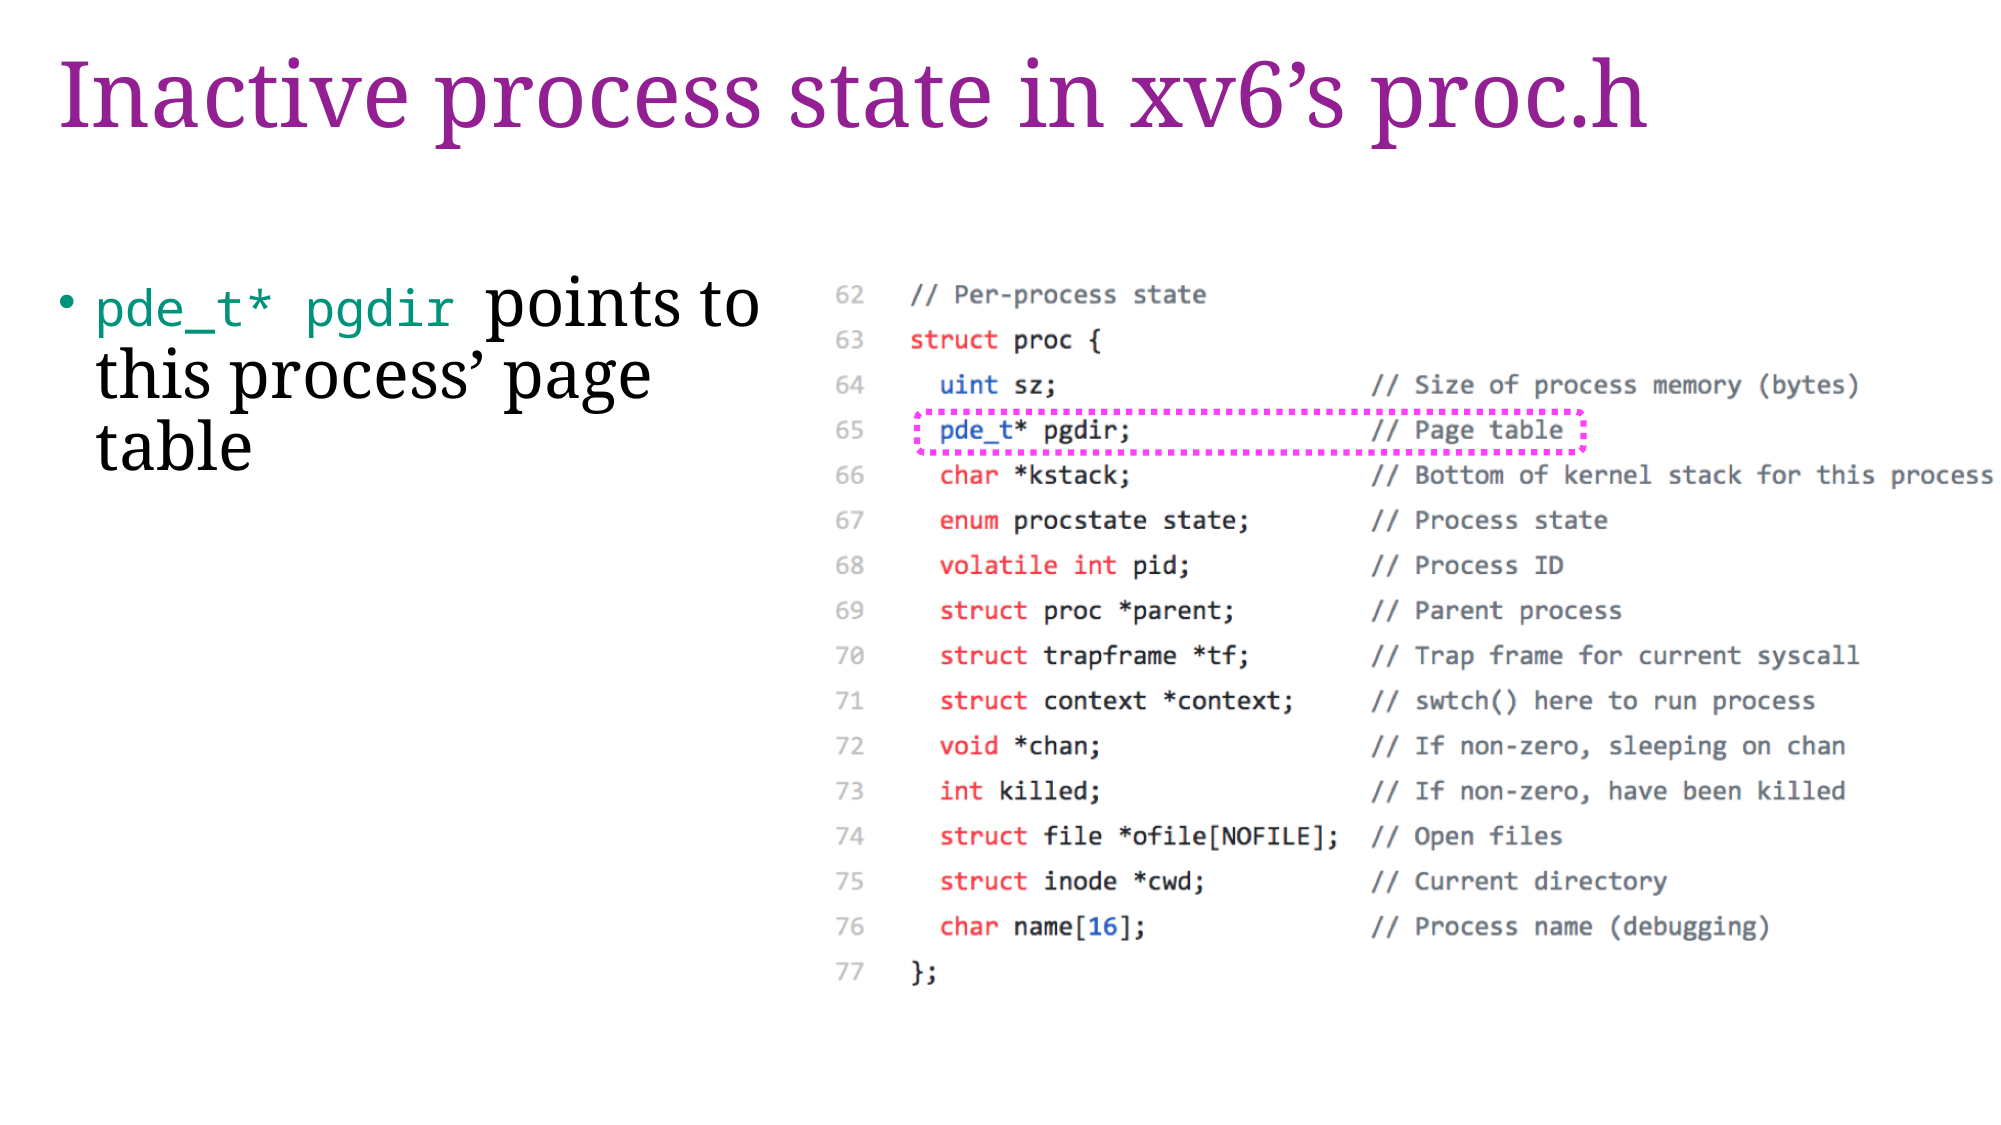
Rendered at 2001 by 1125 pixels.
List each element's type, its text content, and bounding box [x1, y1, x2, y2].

title Inactive process state in xv6’s proc.h [43, 25, 1953, 171]
list pde_t* pgdir points to this process’ page table [43, 261, 829, 1091]
picture [828, 280, 2000, 991]
